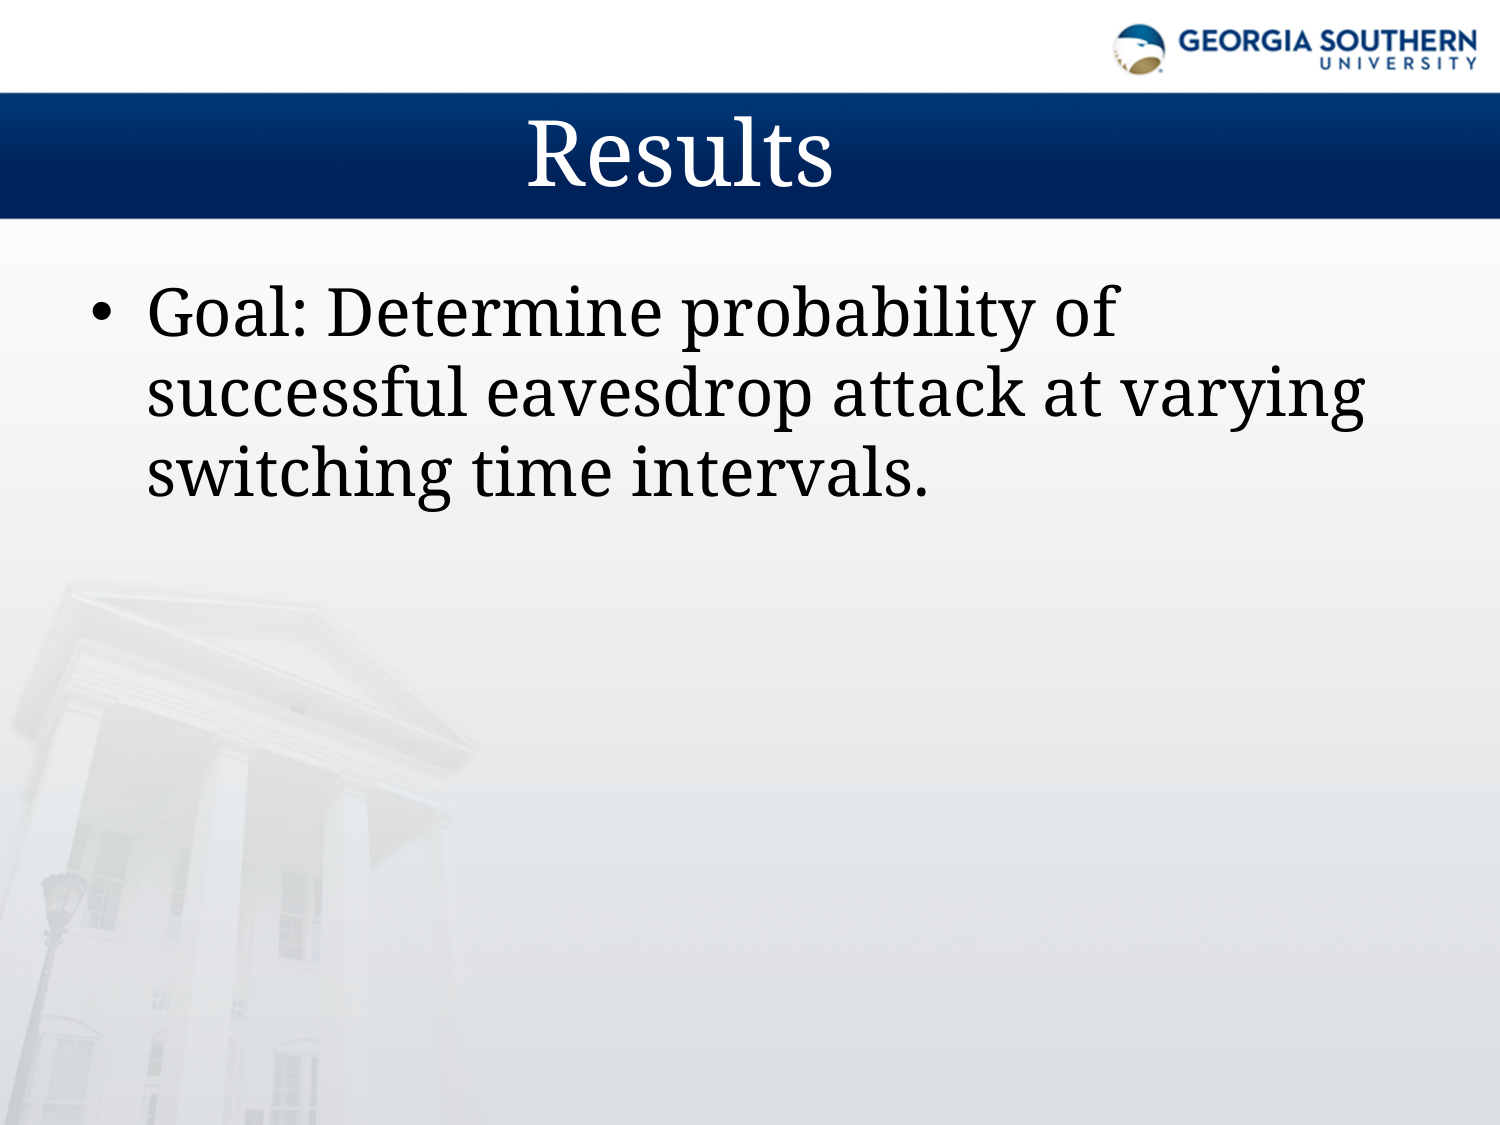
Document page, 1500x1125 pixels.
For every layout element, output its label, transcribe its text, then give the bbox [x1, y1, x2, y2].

list Goal: Determine probability of successful eavesdrop attack at varying switching time intervals. [75, 262, 1425, 1005]
title Results [75, 56, 1425, 244]
picture [0, 0, 1500, 1125]
